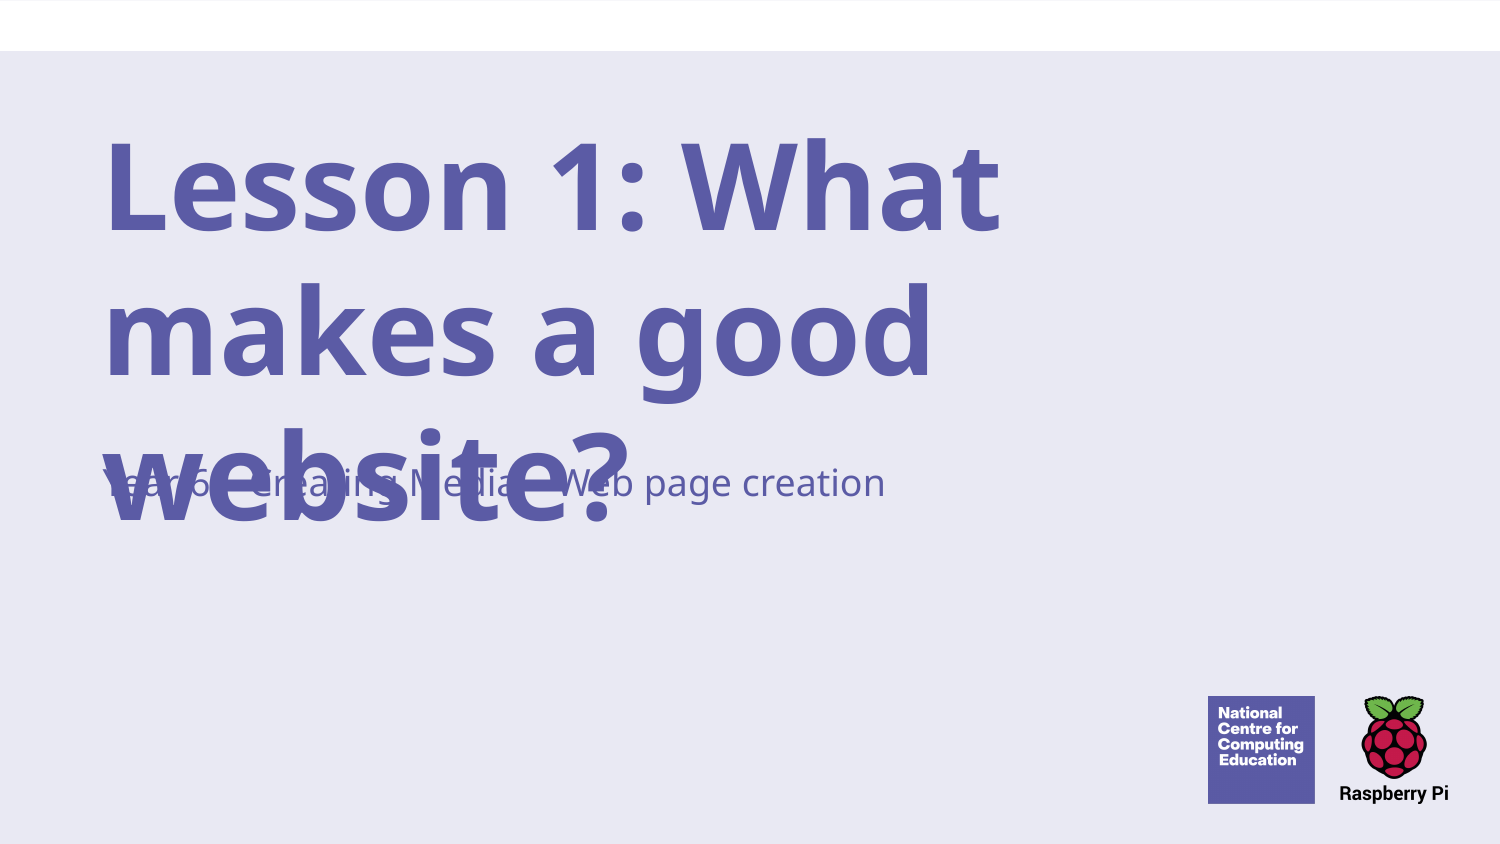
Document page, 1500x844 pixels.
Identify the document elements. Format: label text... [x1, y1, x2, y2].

subtitle Year 6 – Creating Media – Web page creation [87, 437, 1416, 558]
picture [1208, 696, 1449, 804]
title Lesson 1: What makes a good website? [86, 94, 1415, 429]
